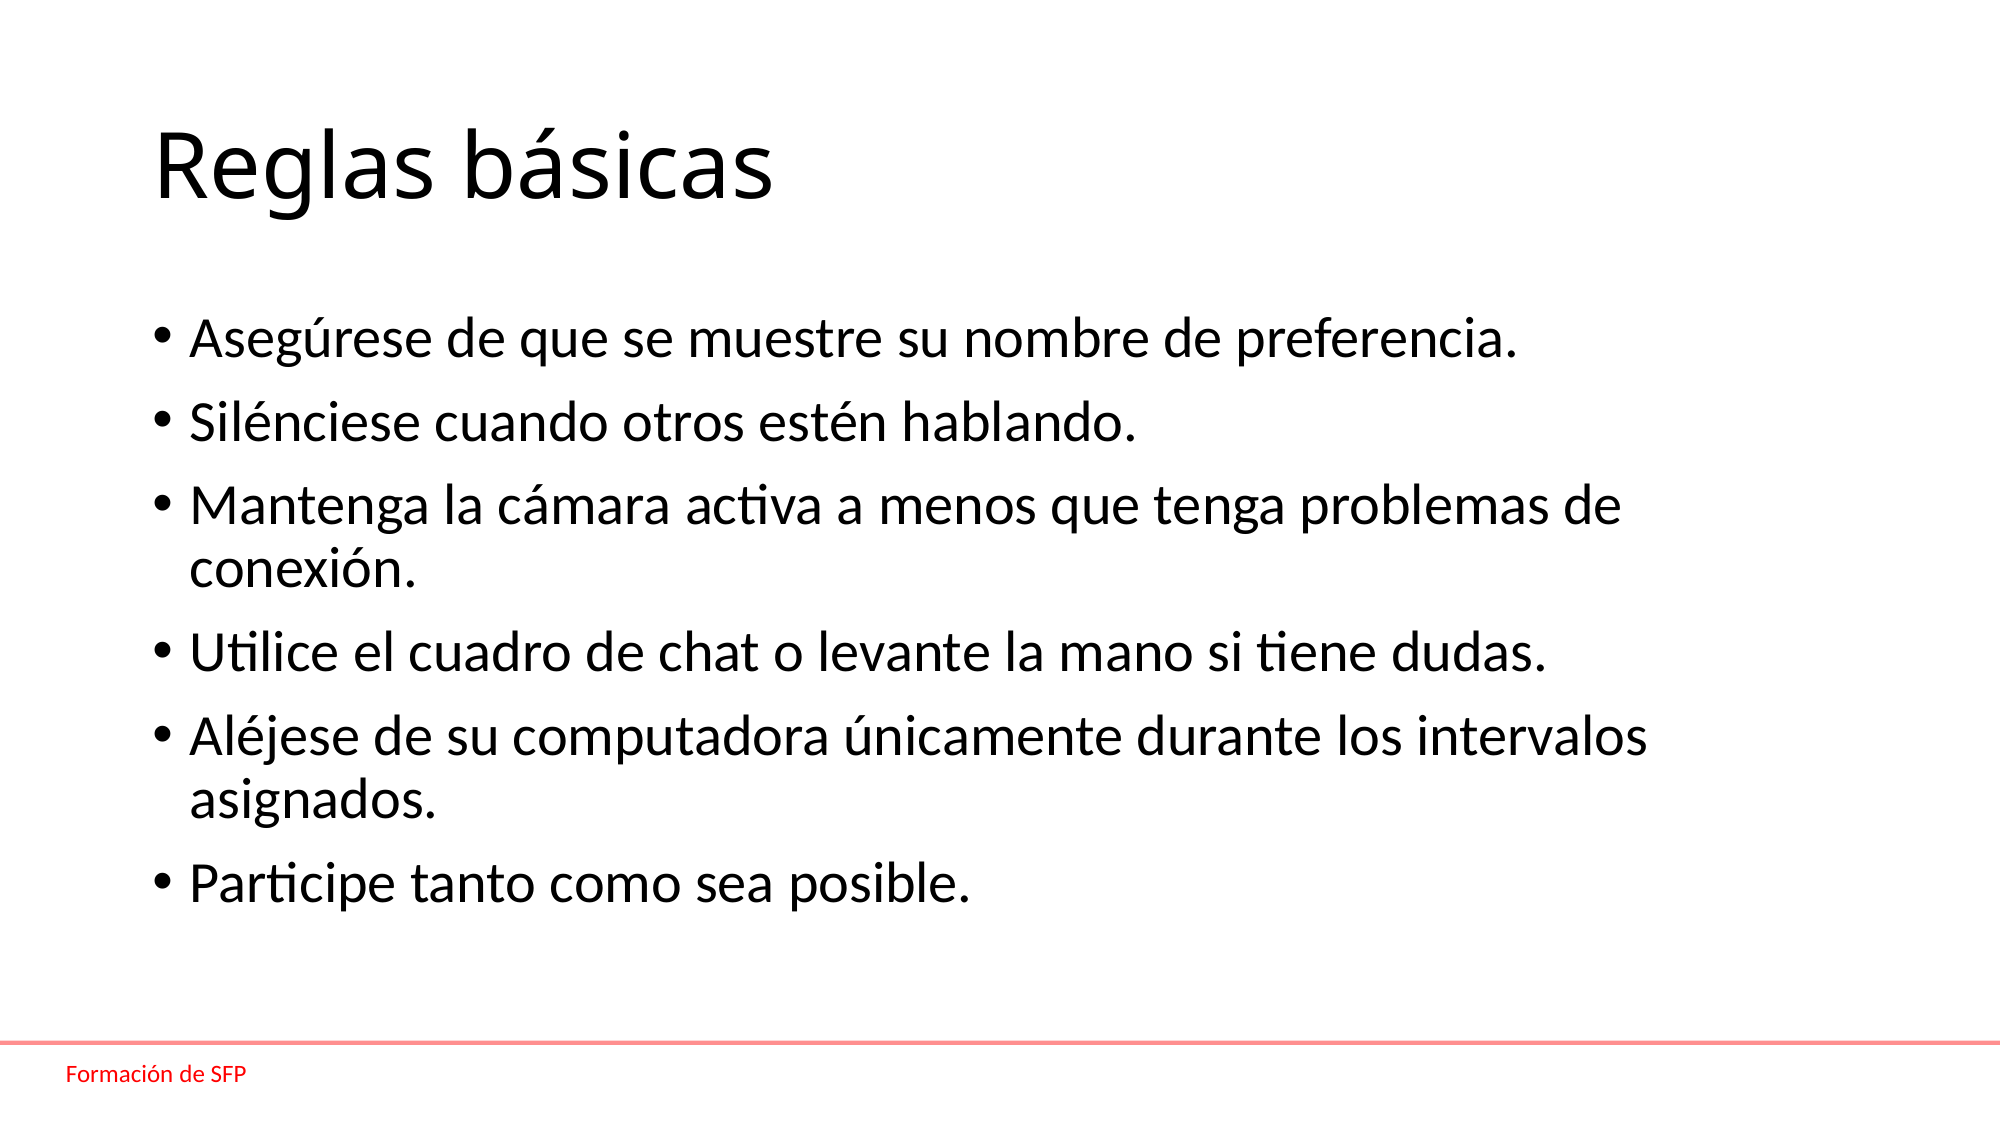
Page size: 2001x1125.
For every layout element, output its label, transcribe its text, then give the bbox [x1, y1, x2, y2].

title Reglas básicas [137, 59, 1863, 278]
footer Formación de SFP [0, 1045, 494, 1103]
list Asegúrese de que se muestre su nombre de preferencia. Silénciese cuando otros estén hablando. Mantenga la cámara activa a menos que tenga problemas de conexión. Utilice el cuadro de chat o levante la mano si tiene dudas. Aléjese de su computadora únicamente durante los intervalos asignados. Participe tanto como sea posible. [137, 299, 1863, 1014]
